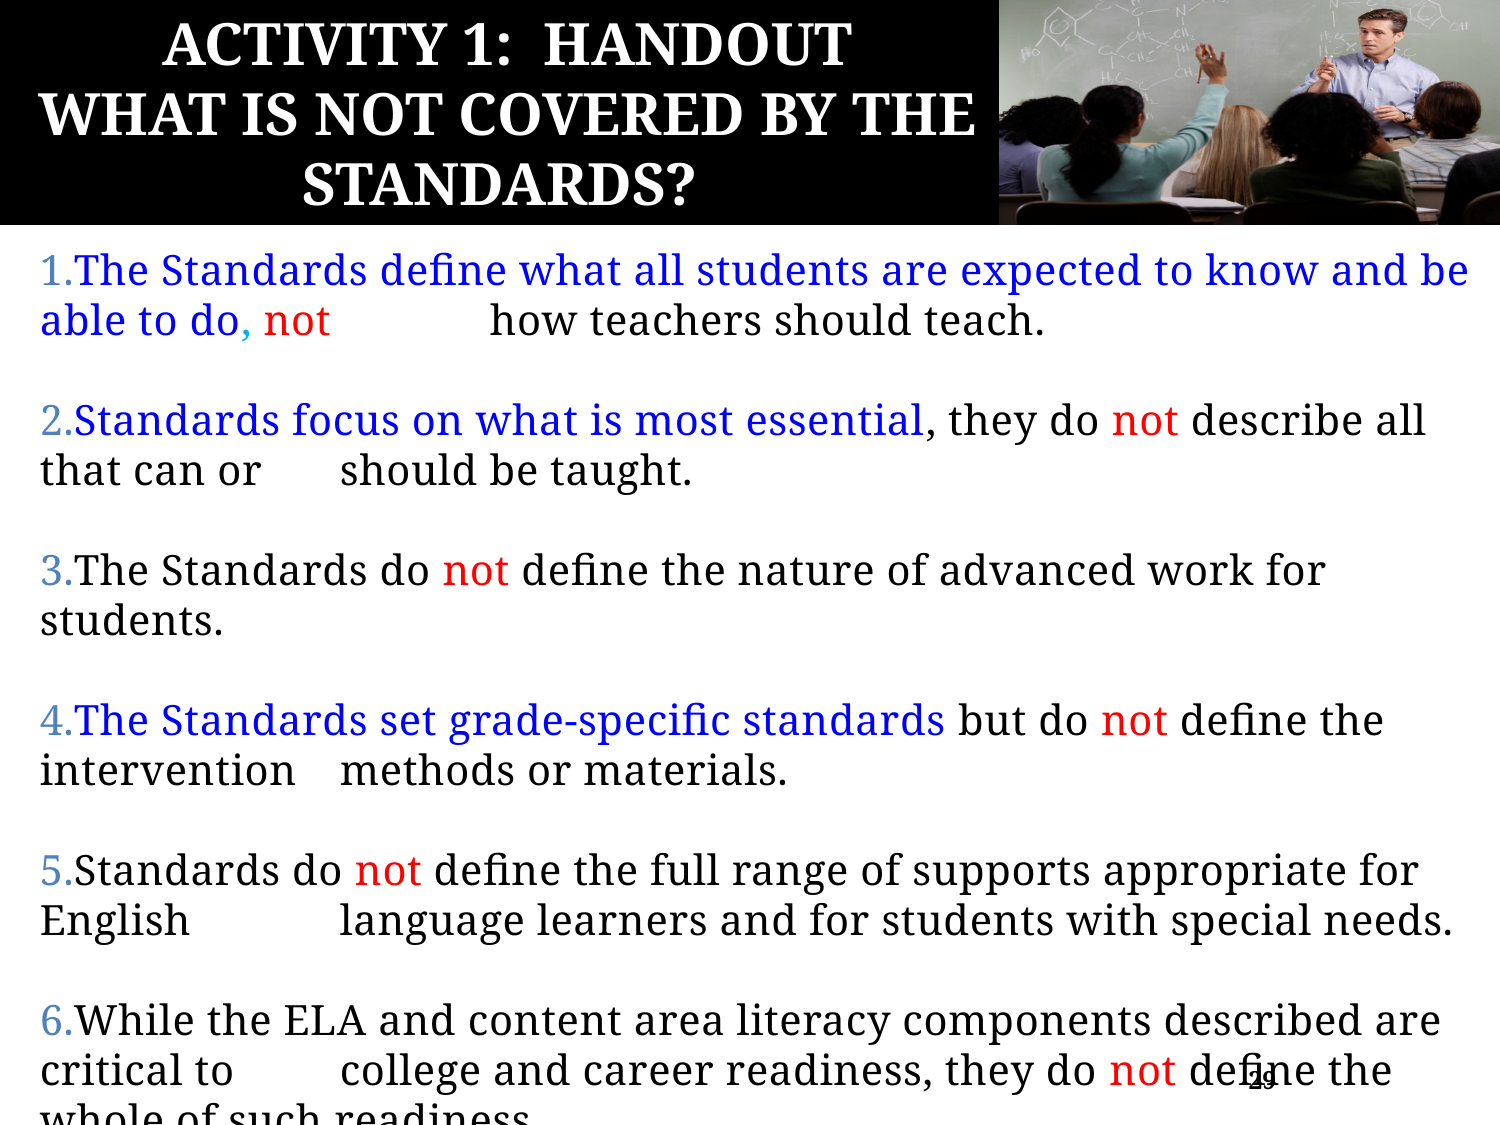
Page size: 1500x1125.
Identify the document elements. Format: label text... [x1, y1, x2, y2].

picture [999, 0, 1500, 226]
slide_number 29 [1137, 1037, 1388, 1125]
slide_number [489, 44, 993, 93]
title Activity 1: Handout What is not covered by the standards? [0, 0, 999, 231]
list The Standards define what all students are expected to know and be able to do, not how teachers should teach. Standards focus on what is most essential, they do not describe all that can or should be taught. The Standards do not define the nature of advanced work for students. The Standards set grade-specific standards but do not define the intervention methods or materials. Standards do not define the full range of supports appropriate for English language learners and for students with special needs. While the ELA and content area literacy components described are critical to college and career readiness, they do not define the whole of such readiness. [24, 235, 1488, 1063]
